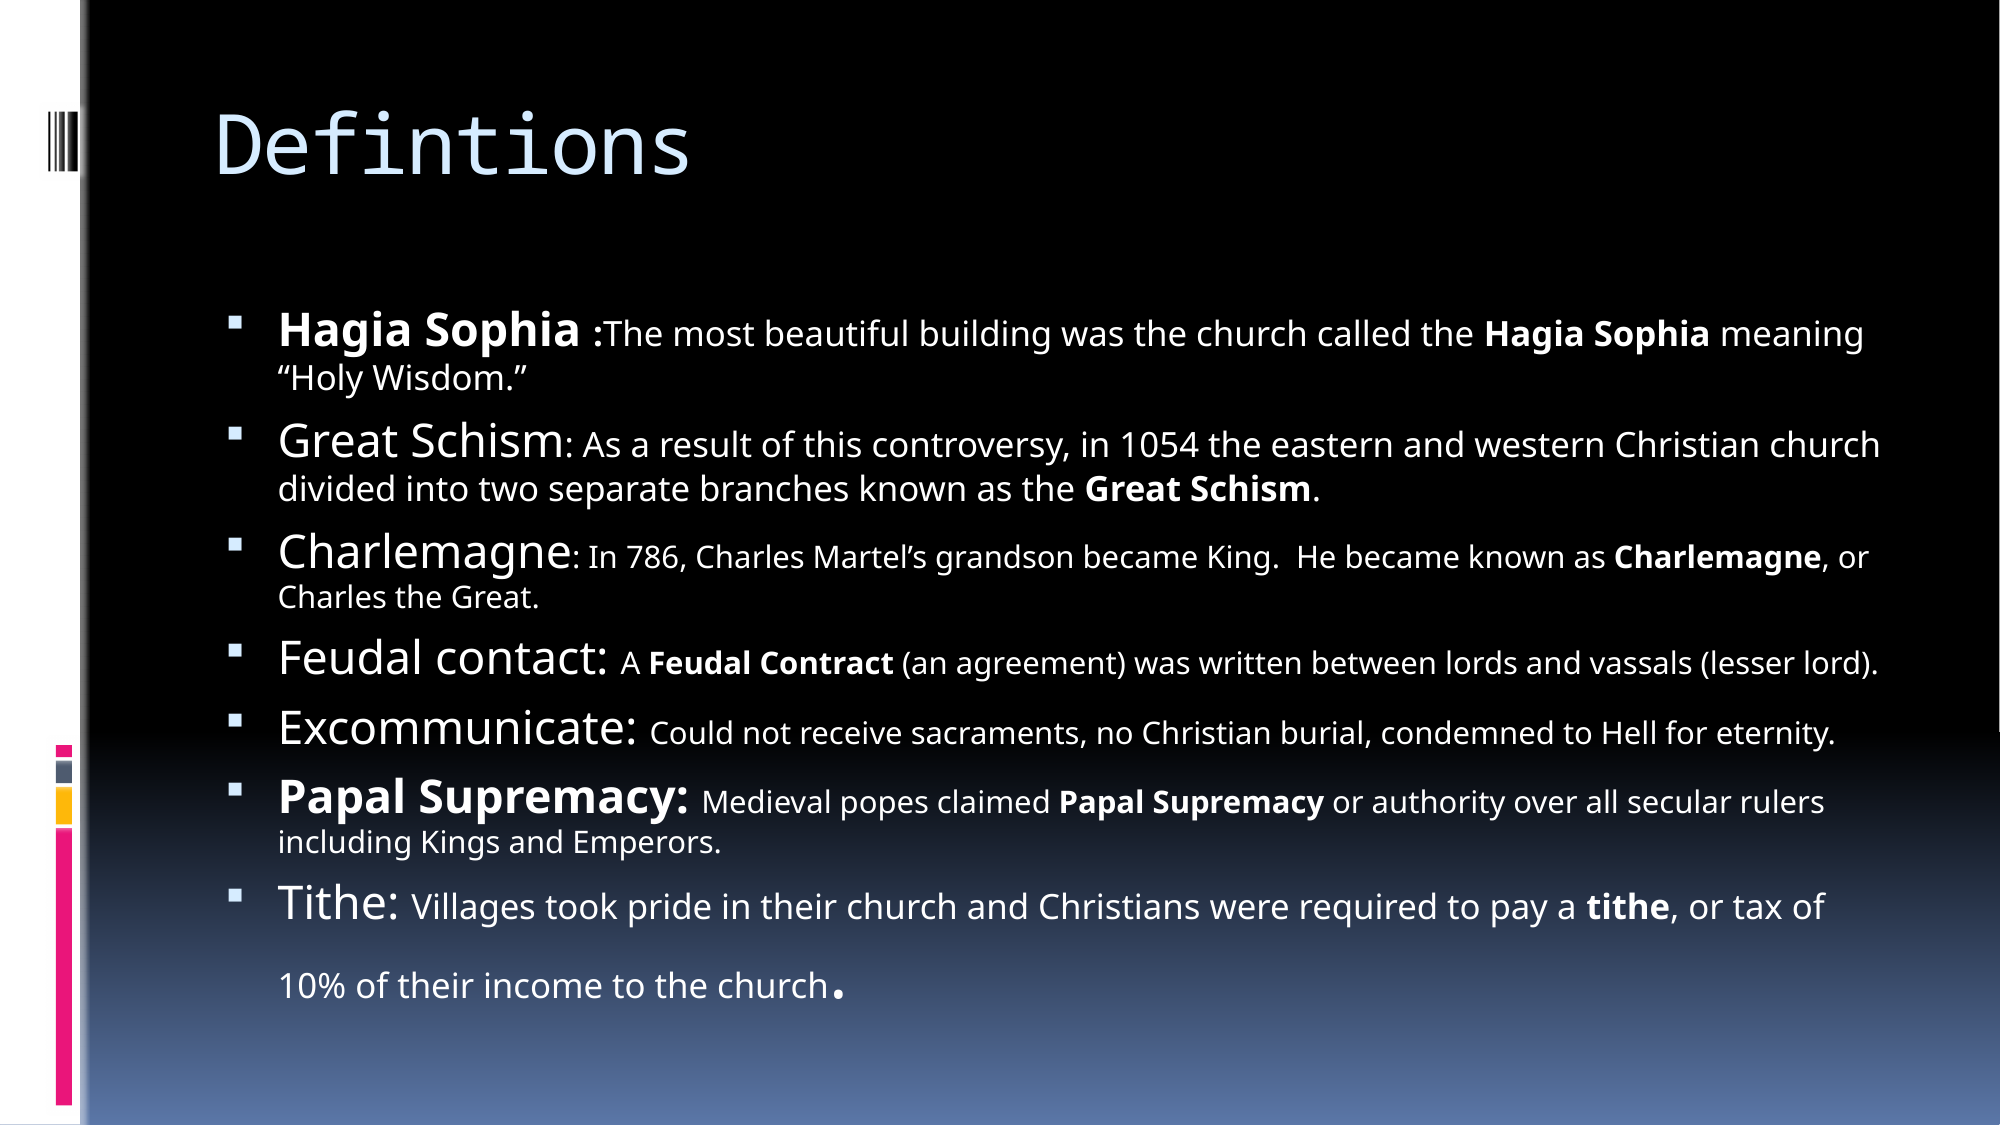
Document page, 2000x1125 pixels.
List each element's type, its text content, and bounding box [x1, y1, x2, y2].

list Hagia Sophia :The most beautiful building was the church called the Hagia Sophia meaning “Holy Wisdom.” Great Schism: As a result of this controversy, in 1054 the eastern and western Christian church divided into two separate branches known as the Great Schism. Charlemagne: In 786, Charles Martel’s grandson became King. He became known as Charlemagne, or Charles the Great. Feudal contact: A Feudal Contract (an agreement) was written between lords and vassals (lesser lord). Excommunicate: Could not receive sacraments, no Christian burial, condemned to Hell for eternity. Papal Supremacy: Medieval popes claimed Papal Supremacy or authority over all secular rulers including Kings and Emperors. Tithe: Villages took pride in their church and Christians were required to pay a tithe, or tax of 10% of their income to the church. [199, 292, 1900, 1043]
title Defintions [199, 83, 1900, 234]
